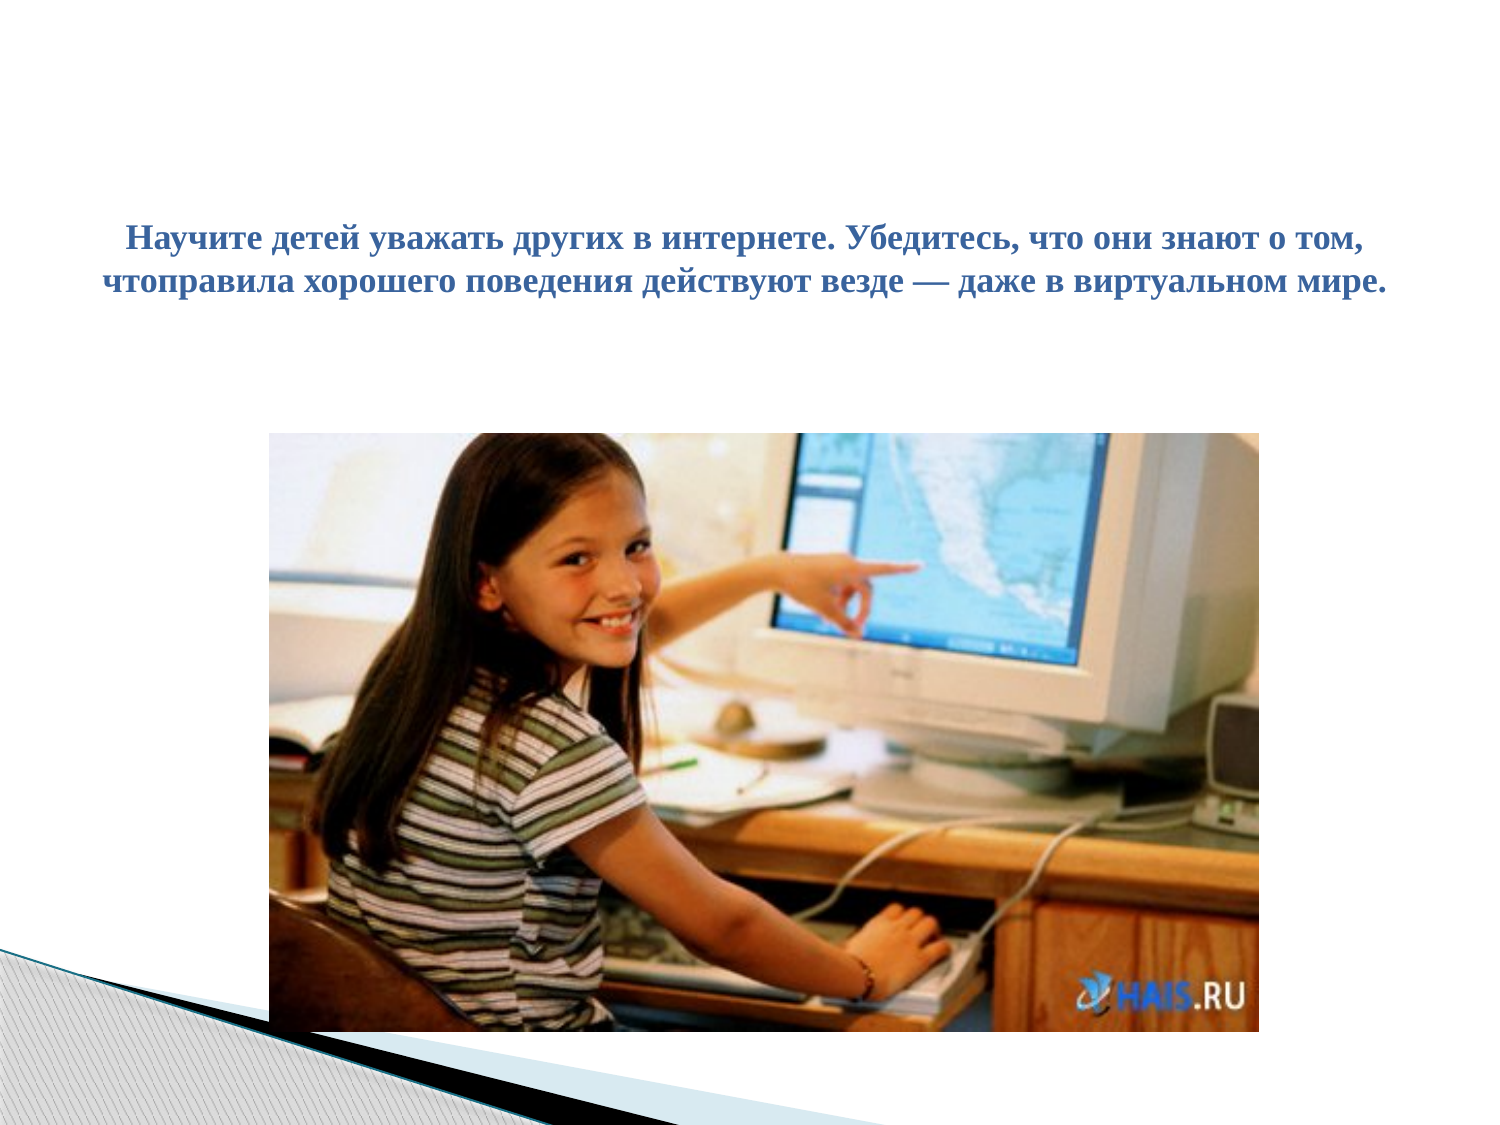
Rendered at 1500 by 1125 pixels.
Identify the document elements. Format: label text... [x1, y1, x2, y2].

title Научите детей уважать других в интернете. Убедитесь, что они знают о том, чтоправила хорошего поведения действуют везде — даже в виртуальном мире. [70, 187, 1421, 375]
picture [269, 433, 1259, 1032]
